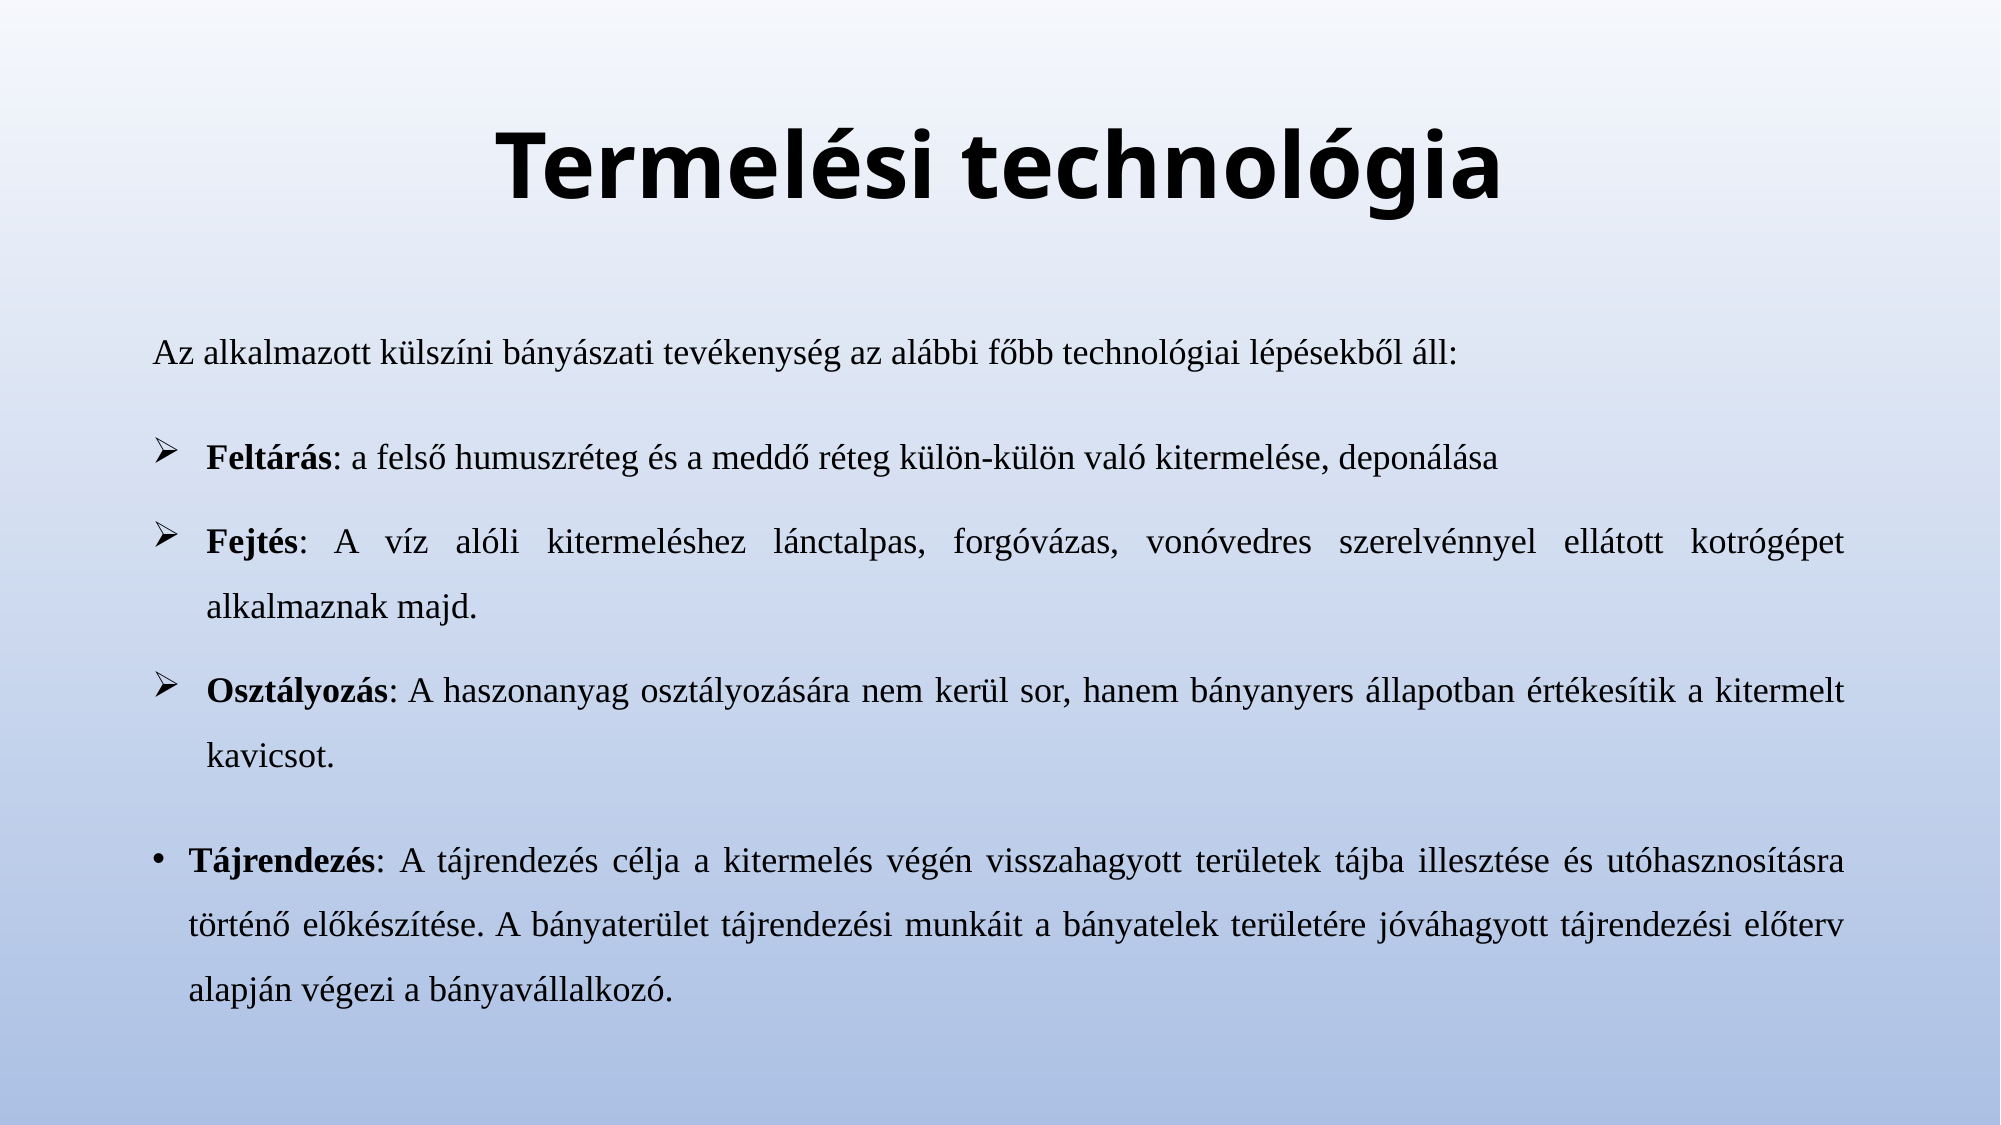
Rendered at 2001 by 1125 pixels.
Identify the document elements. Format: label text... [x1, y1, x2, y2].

title Termelési technológia [137, 59, 1863, 278]
list Az alkalmazott külszíni bányászati tevékenység az alábbi főbb technológiai lépésekből áll: Feltárás: a felső humuszréteg és a meddő réteg külön-külön való kitermelése, deponálása Fejtés: A víz alóli kitermeléshez lánctalpas, forgóvázas, vonóvedres szerelvénnyel ellátott kotrógépet alkalmaznak majd. Osztályozás: A haszonanyag osztályozására nem kerül sor, hanem bányanyers állapotban értékesítik a kitermelt kavicsot. Tájrendezés: A tájrendezés célja a kitermelés végén visszahagyott területek tájba illesztése és utóhasznosításra történő előkészítése. A bányaterület tájrendezési munkáit a bányatelek területére jóváhagyott tájrendezési előterv alapján végezi a bányavállalkozó. [137, 299, 1863, 1018]
